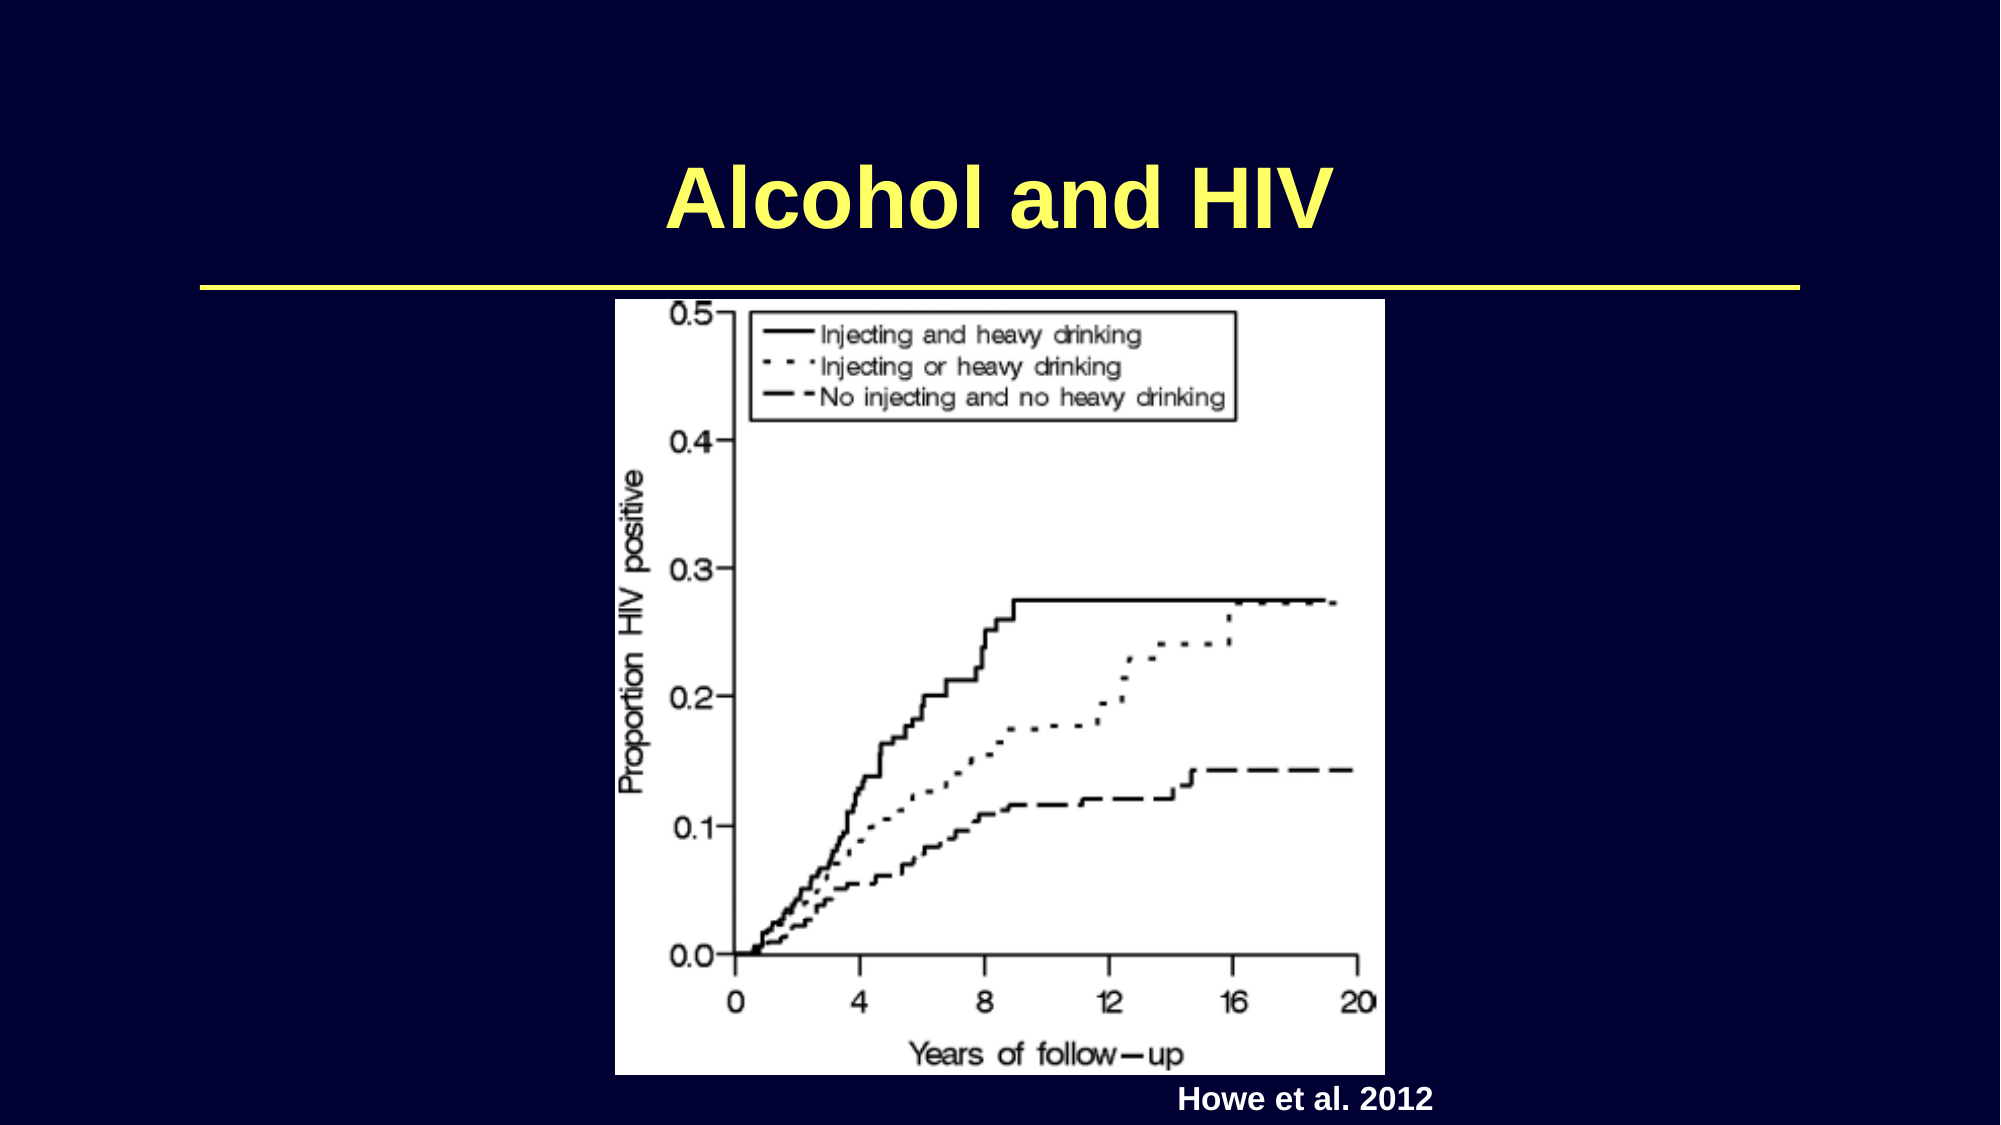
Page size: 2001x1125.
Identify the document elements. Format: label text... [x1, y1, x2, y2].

text_box Howe et al. 2012 [1162, 1069, 1725, 1125]
title Alcohol and HIV [149, 99, 1851, 288]
picture [615, 299, 1385, 1076]
